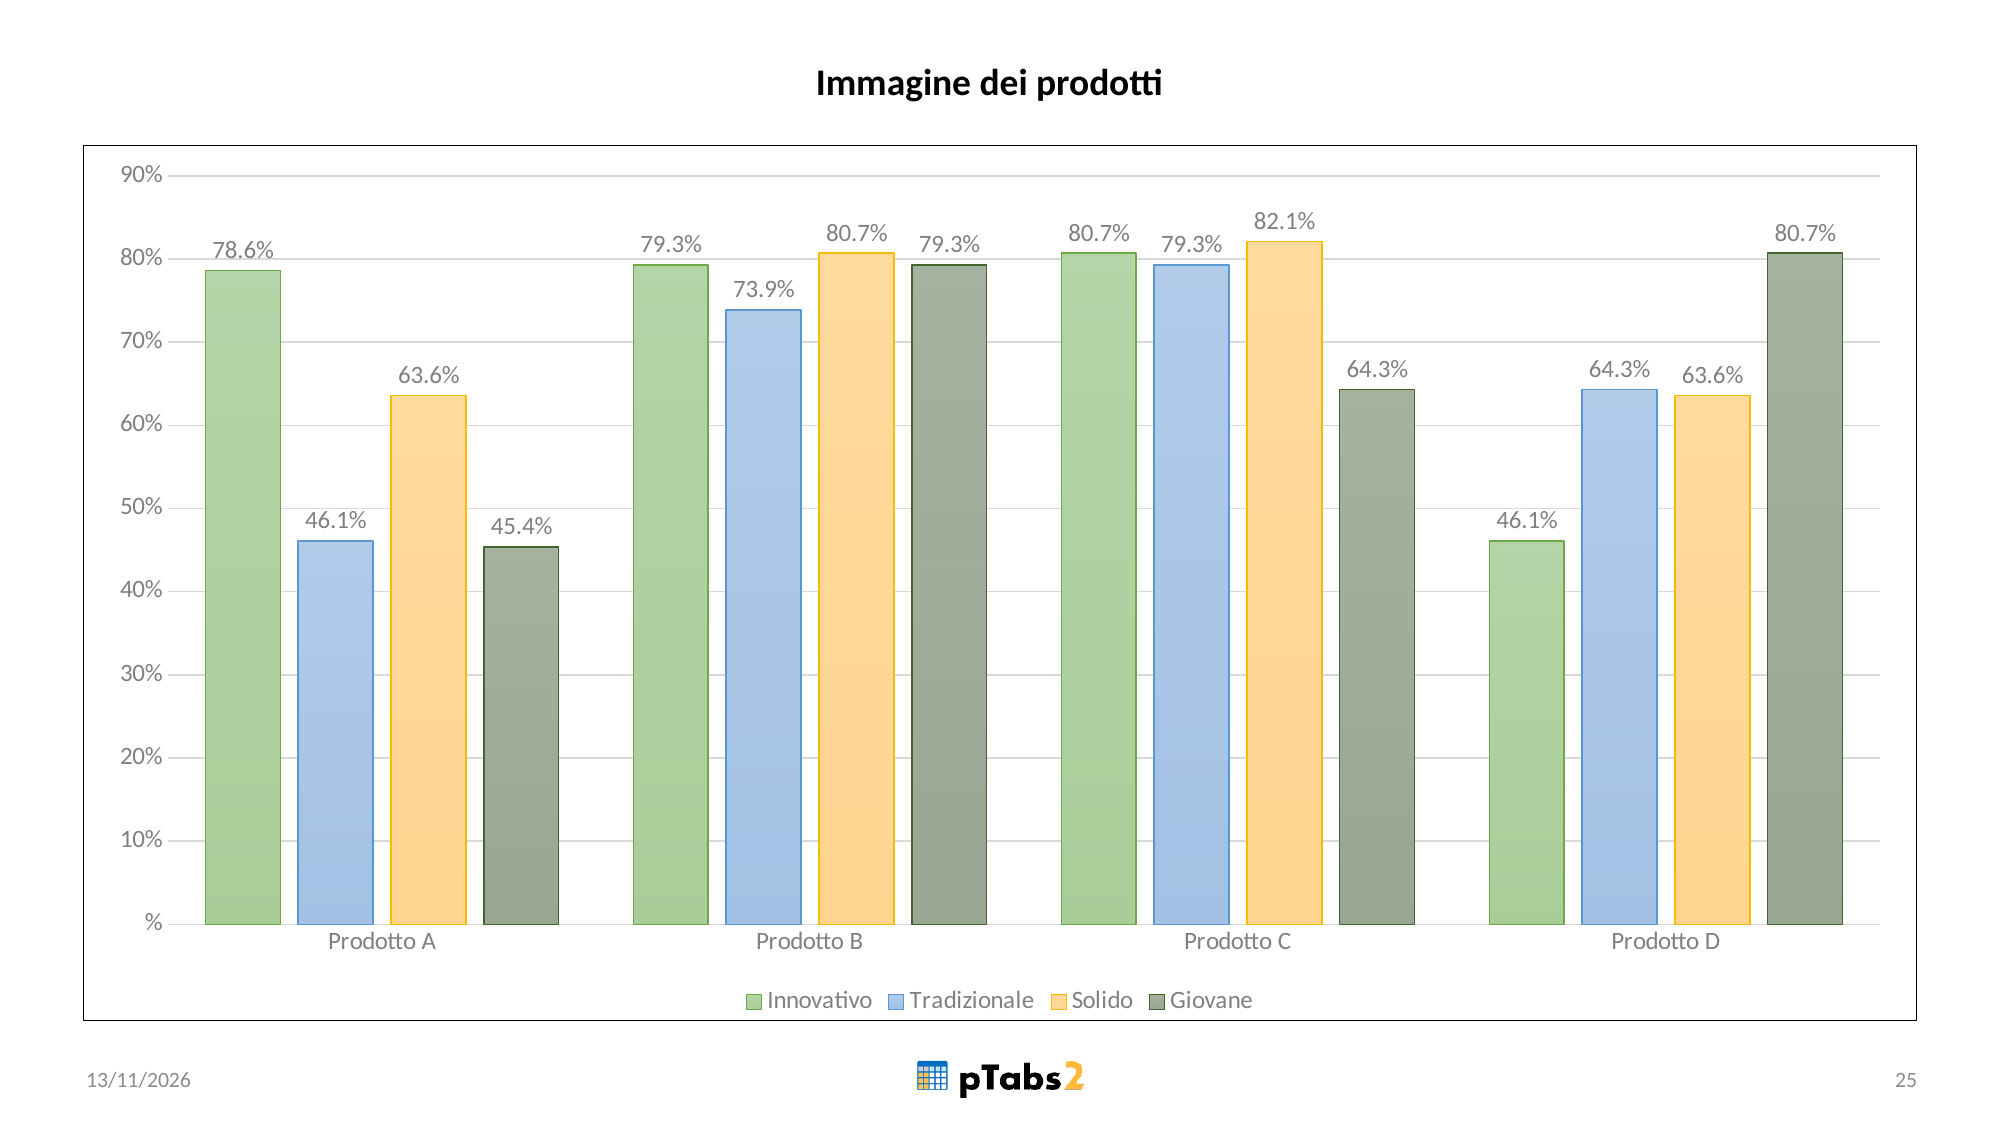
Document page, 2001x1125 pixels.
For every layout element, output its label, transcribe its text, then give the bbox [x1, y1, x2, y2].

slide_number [70, 1055, 512, 1103]
slide_number 25 [1482, 1055, 1933, 1103]
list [913, 1058, 1087, 1100]
title Immagine dei prodotti [104, 52, 1875, 115]
chart [83, 145, 1917, 1021]
